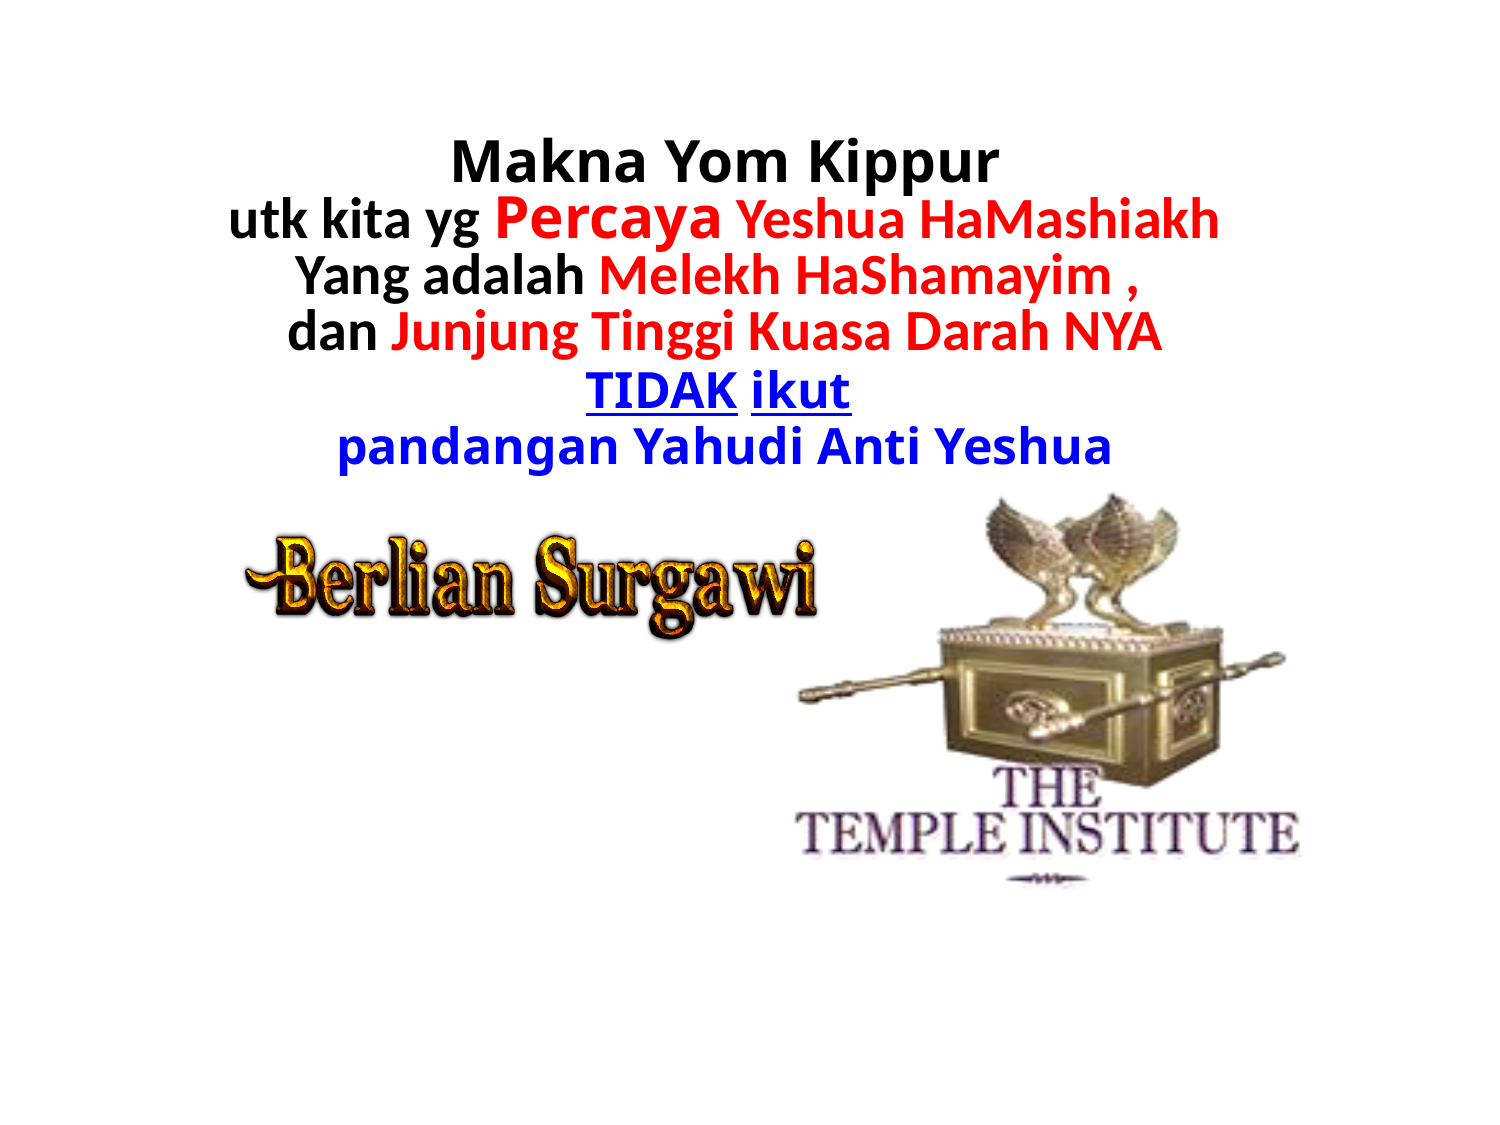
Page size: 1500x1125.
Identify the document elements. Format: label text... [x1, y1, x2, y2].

title Makna Yom Kippur utk kita yg Percaya Yeshua HaMashiakh Yang adalah Melekh HaShamayim , dan Junjung Tinggi Kuasa Darah NYA TIDAK ikut pandangan Yahudi Anti Yeshua [50, 212, 1400, 400]
picture [237, 479, 1313, 901]
